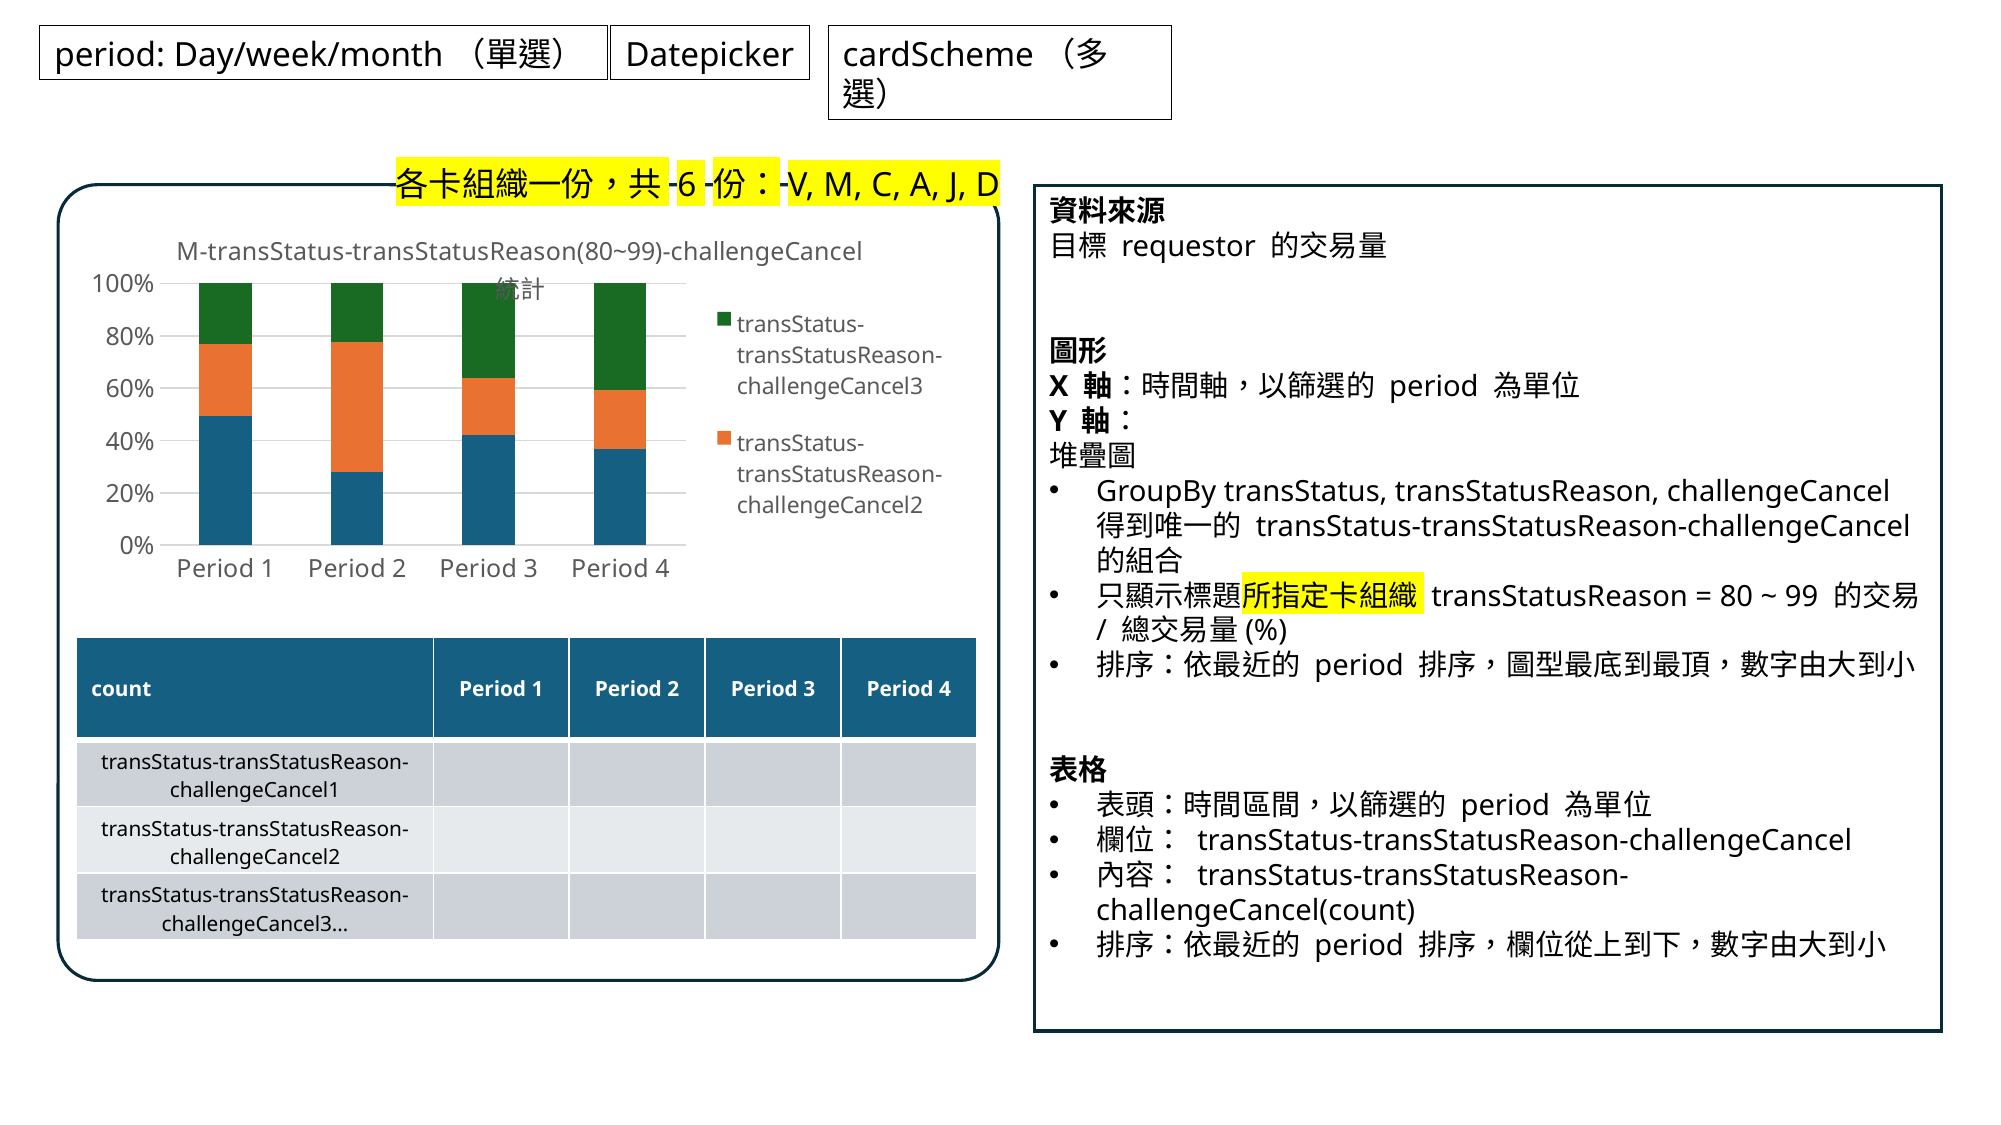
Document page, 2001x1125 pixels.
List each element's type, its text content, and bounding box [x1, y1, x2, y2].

chart [75, 210, 965, 597]
text_box [56, 183, 1001, 982]
text_box cardScheme（多選） [828, 25, 1172, 120]
text_box 資料來源 目標 requestor 的交易量 圖形 X 軸：時間軸，以篩選的 period 為單位 Y 軸： 堆疊圖 GroupBy transStatus, transStatusReason, challengeCancel 得到唯一的 transStatus-transStatusReason-challengeCancel 的組合 只顯示標題所指定卡組織 transStatusReason = 80 ~ 99 的交易 / 總交易量(%) 排序：依最近的 period 排序，圖型最底到最頂，數字由大到小 表格 表頭：時間區間，以篩選的 period 為單位 欄位： transStatus-transStatusReason-challengeCancel 內容： transStatus-transStatusReason-challengeCancel(count) 排序：依最近的 period 排序，欄位從上到下，數字由大到小 [1034, 184, 1942, 1004]
text_box [1033, 184, 1943, 1033]
text_box Datepicker [610, 25, 810, 80]
text_box period: Day/week/month（單選） [39, 25, 608, 80]
text_box 各卡組織一份，共 6 份：V, M, C, A, J, D [381, 155, 1015, 210]
